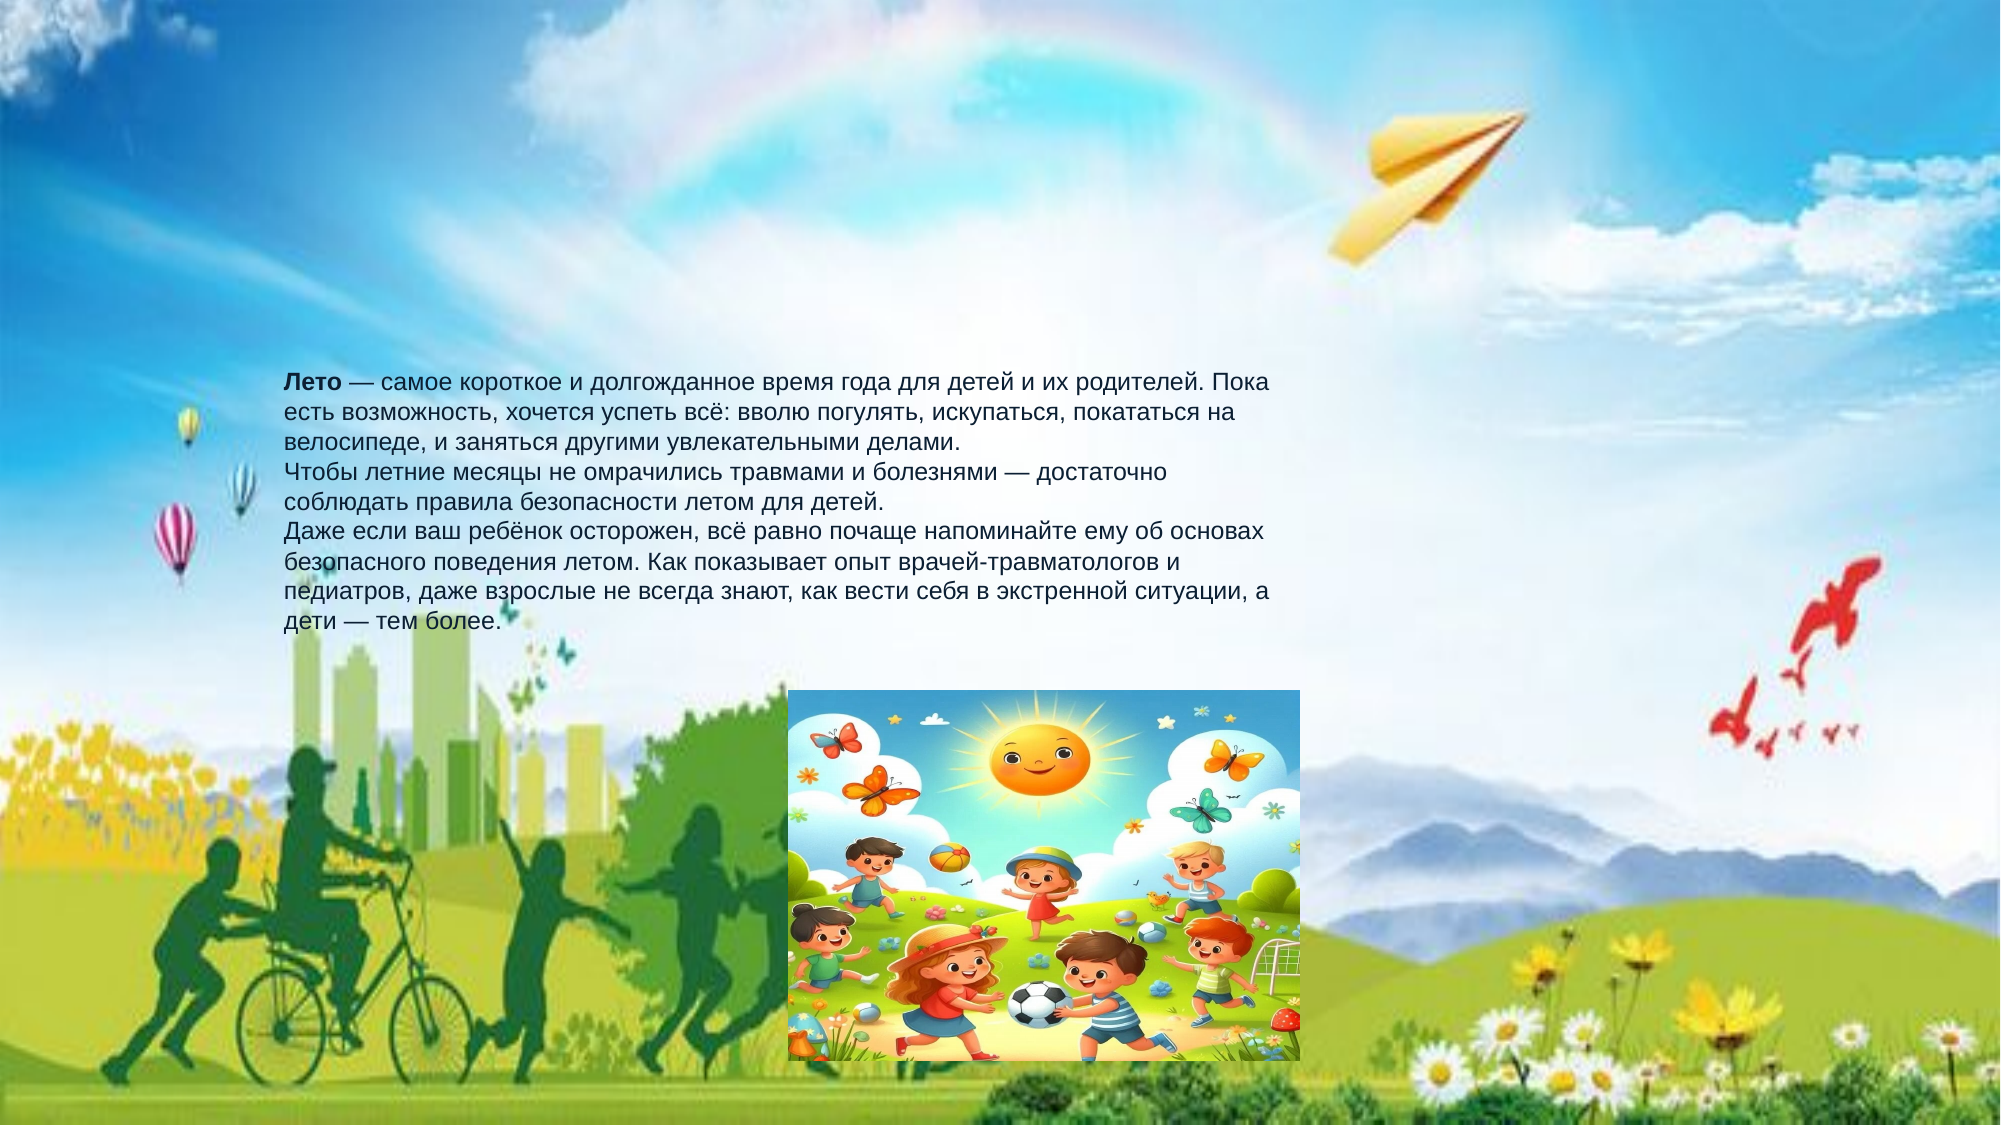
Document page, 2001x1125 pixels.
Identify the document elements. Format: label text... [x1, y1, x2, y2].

text_box Лето — самое короткое и долгожданное время года для детей и их родителей. Пока есть возможность, хочется успеть всё: вволю погулять, искупаться, покататься на велосипеде, и заняться другими увлекательными делами. Чтобы летние месяцы не омрачились травмами и болезнями — достаточно соблюдать правила безопасности летом для детей. Даже если ваш ребёнок осторожен, всё равно почаще напоминайте ему об основах безопасного поведения летом. Как показывает опыт врачей-травматологов и педиатров, даже взрослые не всегда знают, как вести себя в экстренной ситуации, а дети — тем более. [268, 357, 1308, 643]
picture [0, 0, 2001, 1125]
